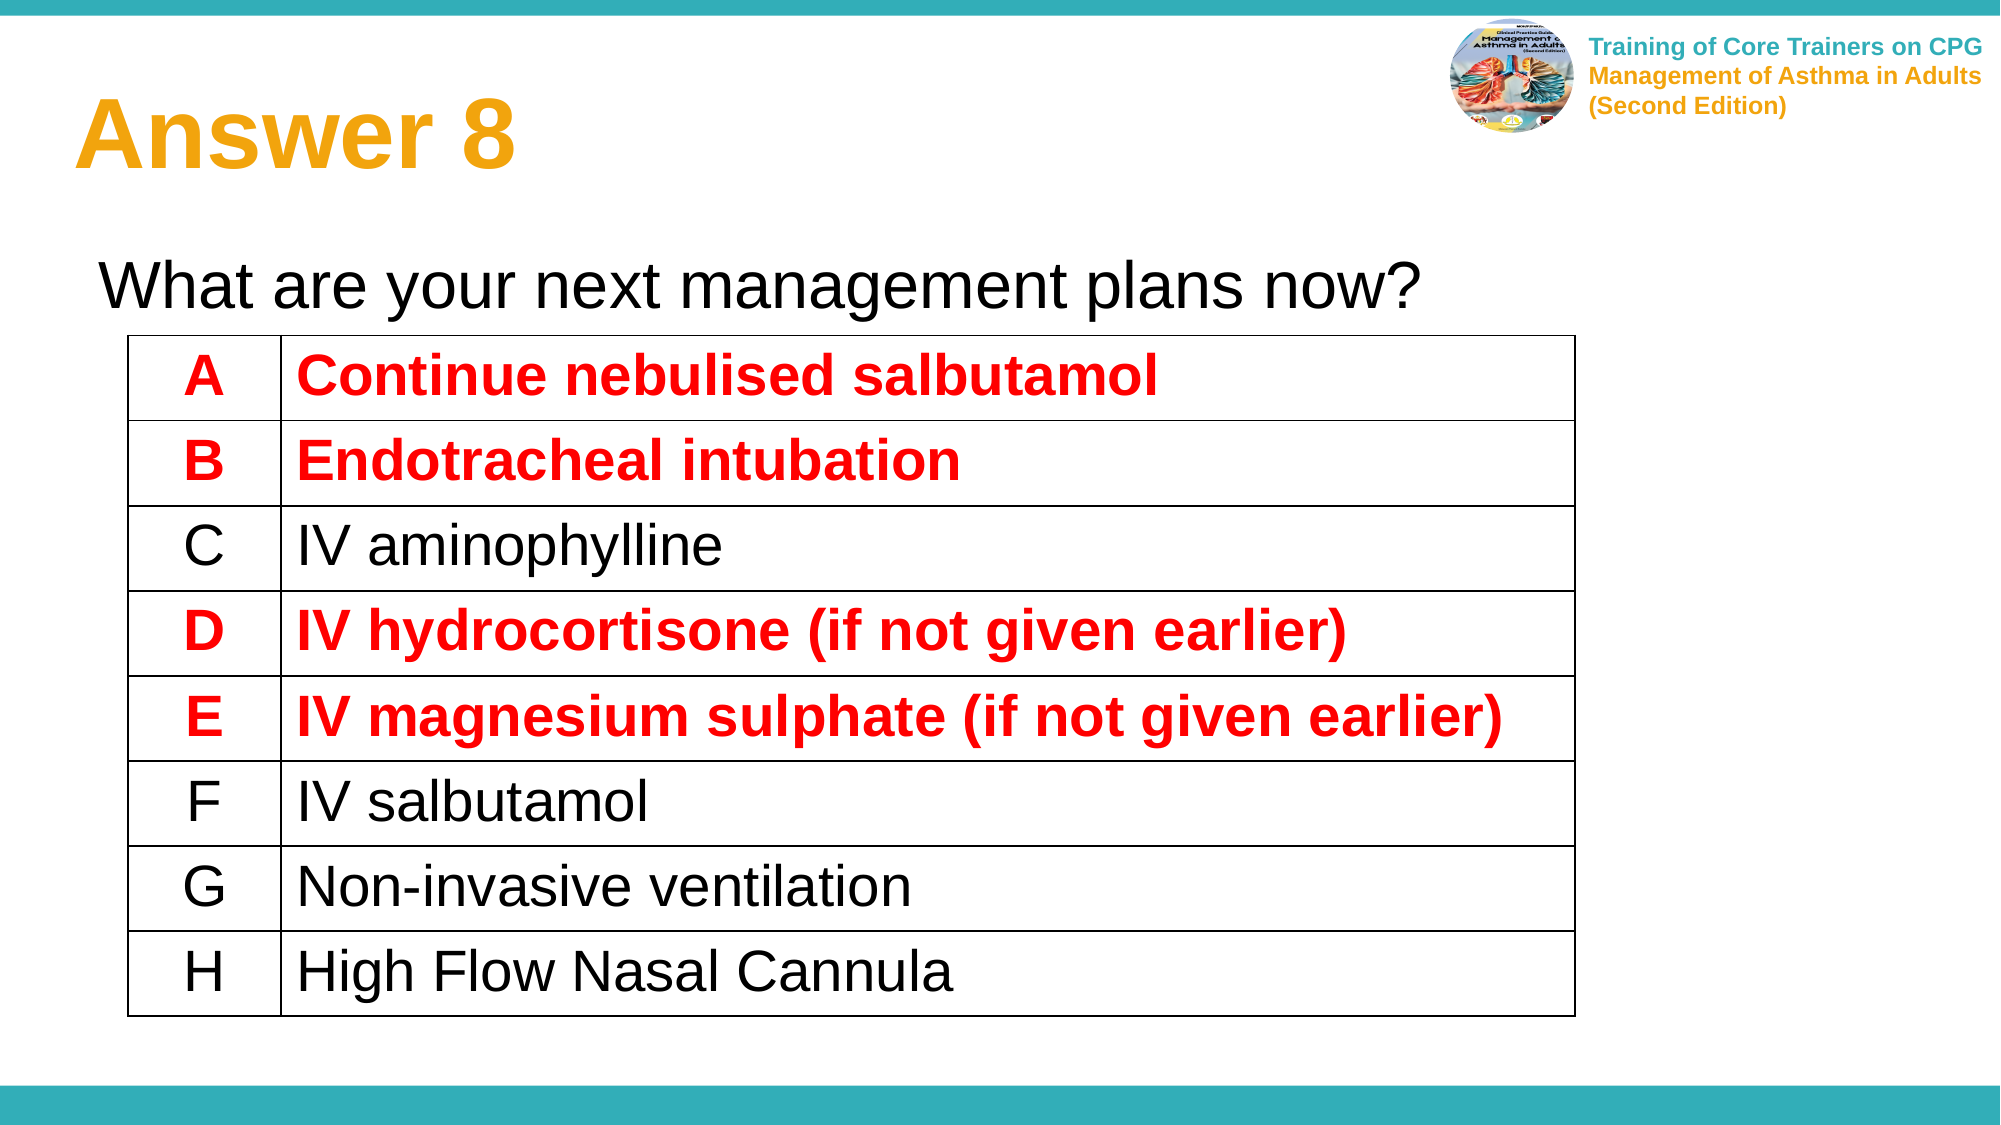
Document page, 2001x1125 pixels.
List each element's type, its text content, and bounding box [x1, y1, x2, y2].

table_header Continue nebulised salbutamol [282, 336, 1574, 420]
list Answer 8 [3, 65, 2000, 192]
table_cell G [129, 847, 280, 930]
table_cell High Flow Nasal Cannula [282, 932, 1574, 1015]
table_header A [129, 336, 280, 420]
table_cell IV aminophylline [282, 507, 1574, 590]
table_cell F [129, 762, 280, 845]
table_cell IV magnesium sulphate (if not given earlier) [282, 677, 1574, 760]
table_cell IV hydrocortisone (if not given earlier) [282, 592, 1574, 675]
table_cell H [129, 932, 280, 1015]
table_cell IV salbutamol [282, 762, 1574, 845]
table_cell E [129, 677, 280, 760]
table_cell D [129, 592, 280, 675]
text_box What are your next management plans now? [83, 234, 1657, 331]
table_cell B [129, 421, 280, 505]
table_cell Endotracheal intubation [282, 421, 1574, 505]
table_cell C [129, 507, 280, 590]
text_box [1449, 18, 2000, 133]
table_cell Non-invasive ventilation [282, 847, 1574, 930]
